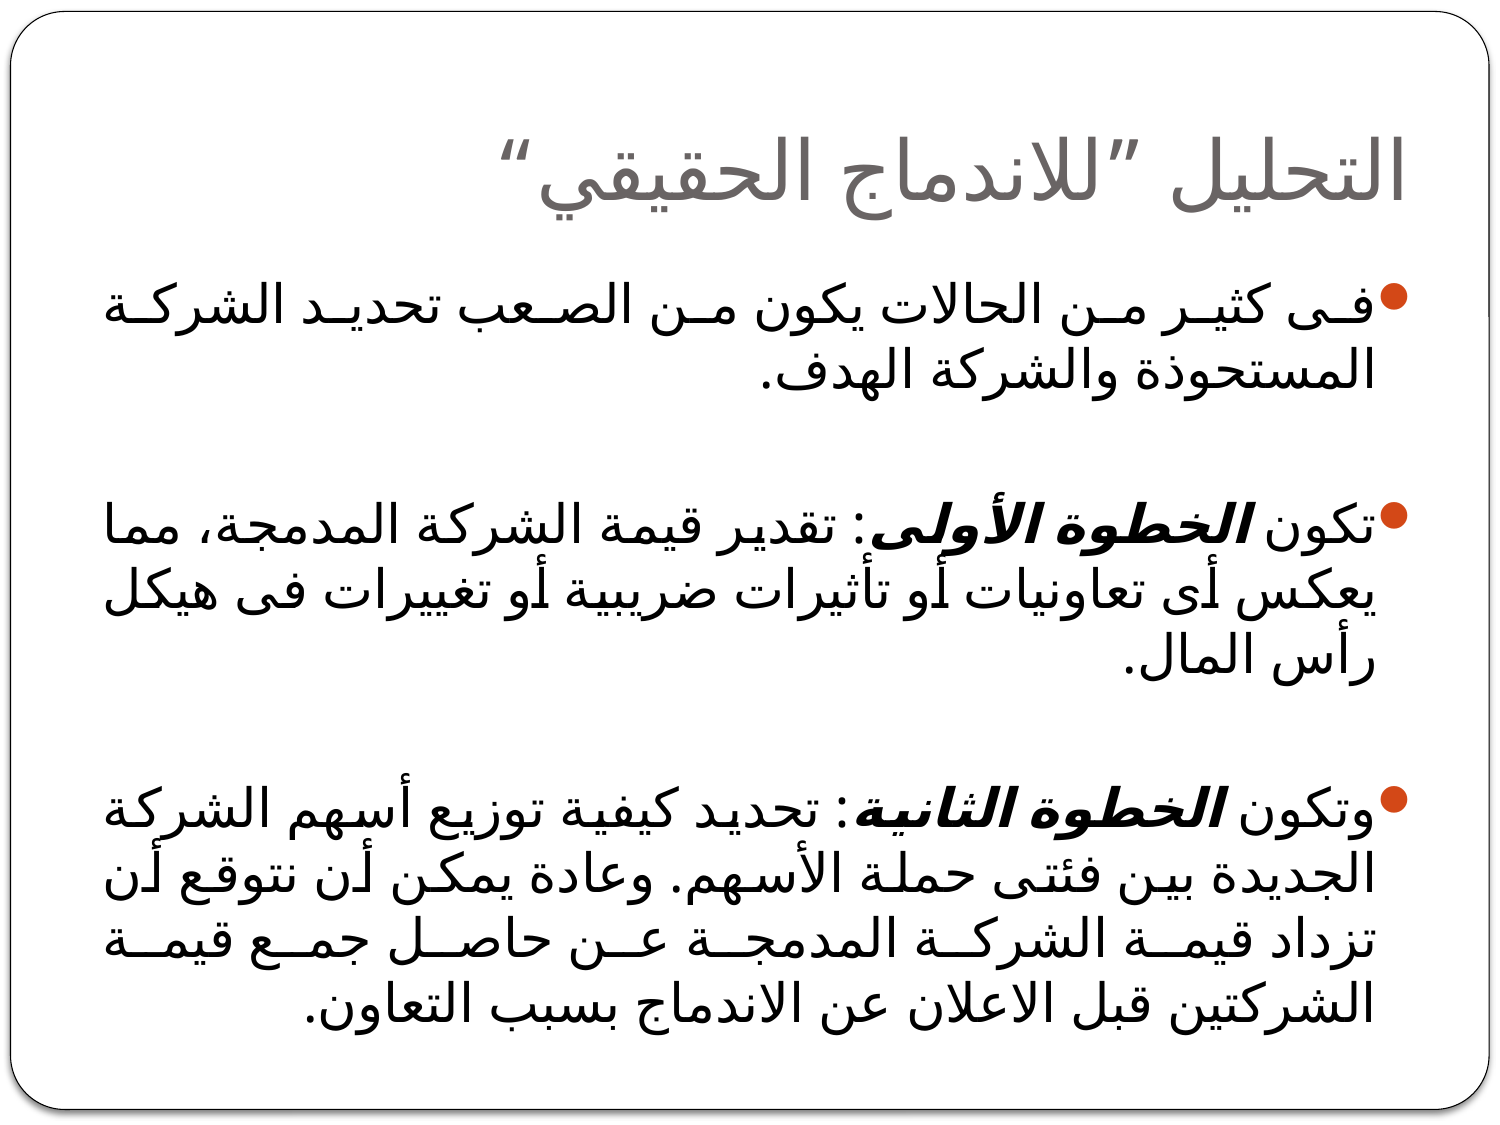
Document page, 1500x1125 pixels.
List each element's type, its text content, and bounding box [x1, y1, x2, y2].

title التحليل ”للاندماج الحقيقي“ [150, 45, 1425, 233]
list فى كثير من الحالات يكون من الصعب تحديد الشركة المستحوذة والشركة الهدف. تكون الخطوة الأولى: تقدير قيمة الشركة المدمجة، مما يعكس أى تعاونيات أو تأثيرات ضريبية أو تغييرات فى هيكل رأس المال. وتكون الخطوة الثانية: تحديد كيفية توزيع أسهم الشركة الجديدة بين فئتى حملة الأسهم. وعادة يمكن أن نتوقع أن تزداد قيمة الشركة المدمجة عن حاصل جمع قيمة الشركتين قبل الاعلان عن الاندماج بسبب التعاون. [87, 262, 1438, 988]
